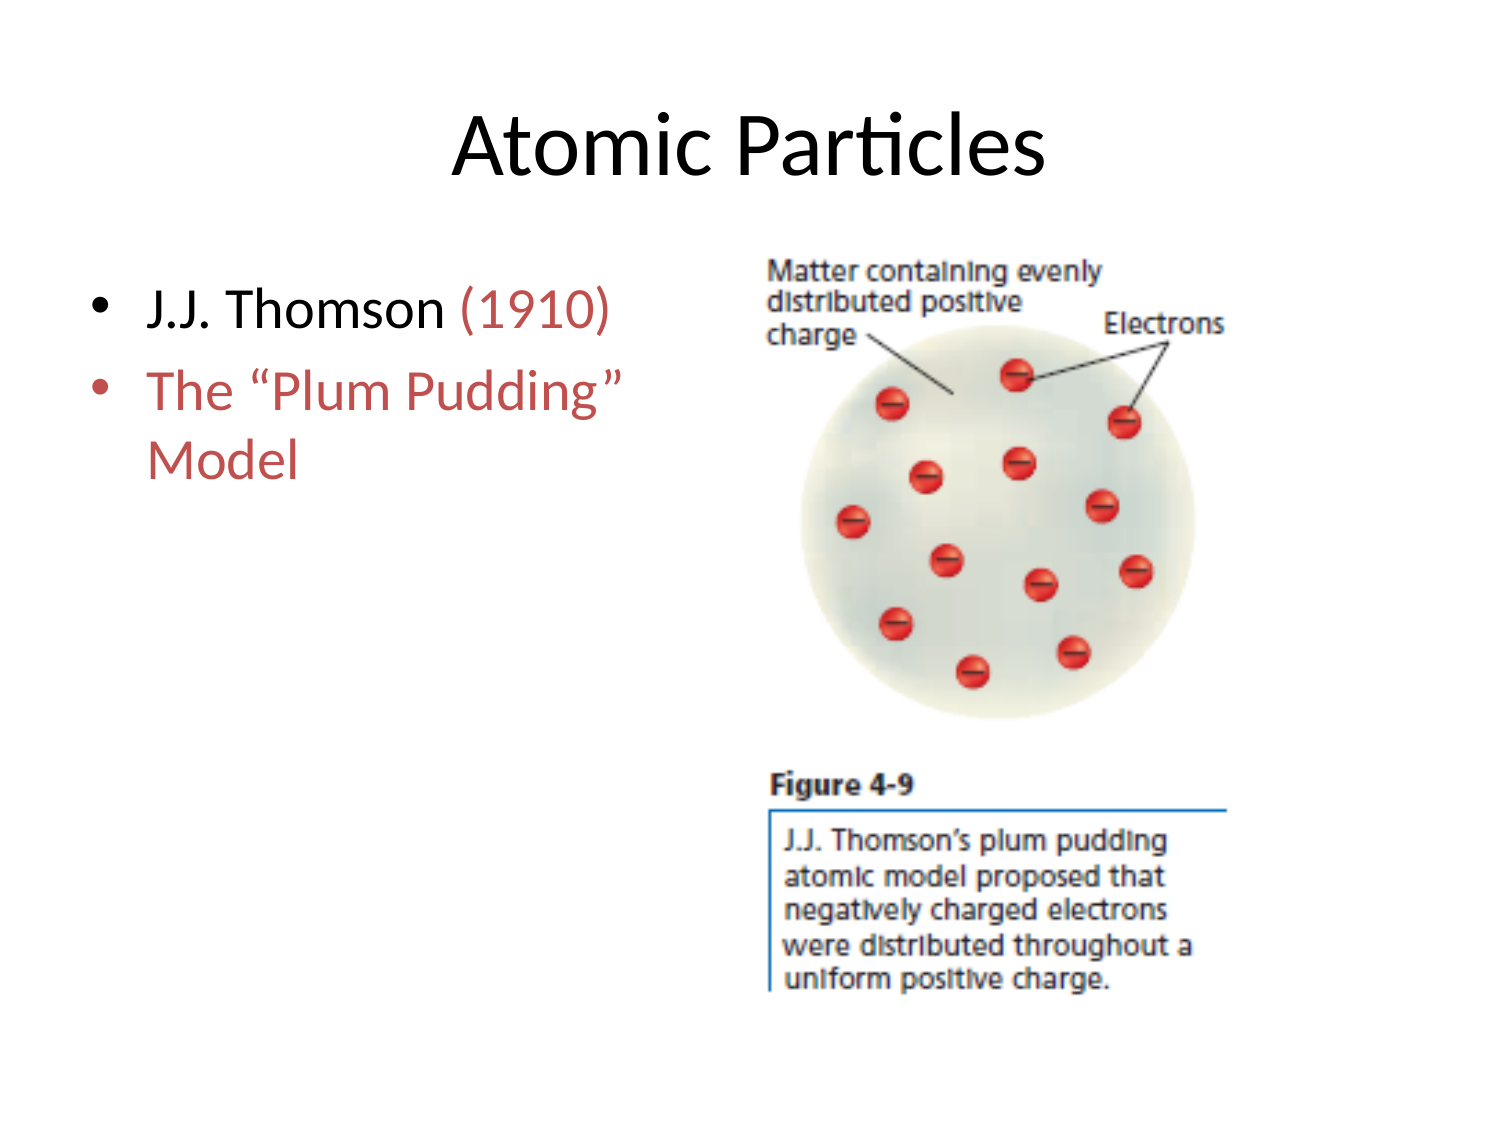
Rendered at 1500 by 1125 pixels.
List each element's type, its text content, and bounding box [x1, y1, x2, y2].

list J.J. Thomson (1910) The “Plum Pudding” Model [75, 262, 738, 1005]
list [749, 249, 1248, 1010]
title Atomic Particles [75, 45, 1425, 233]
